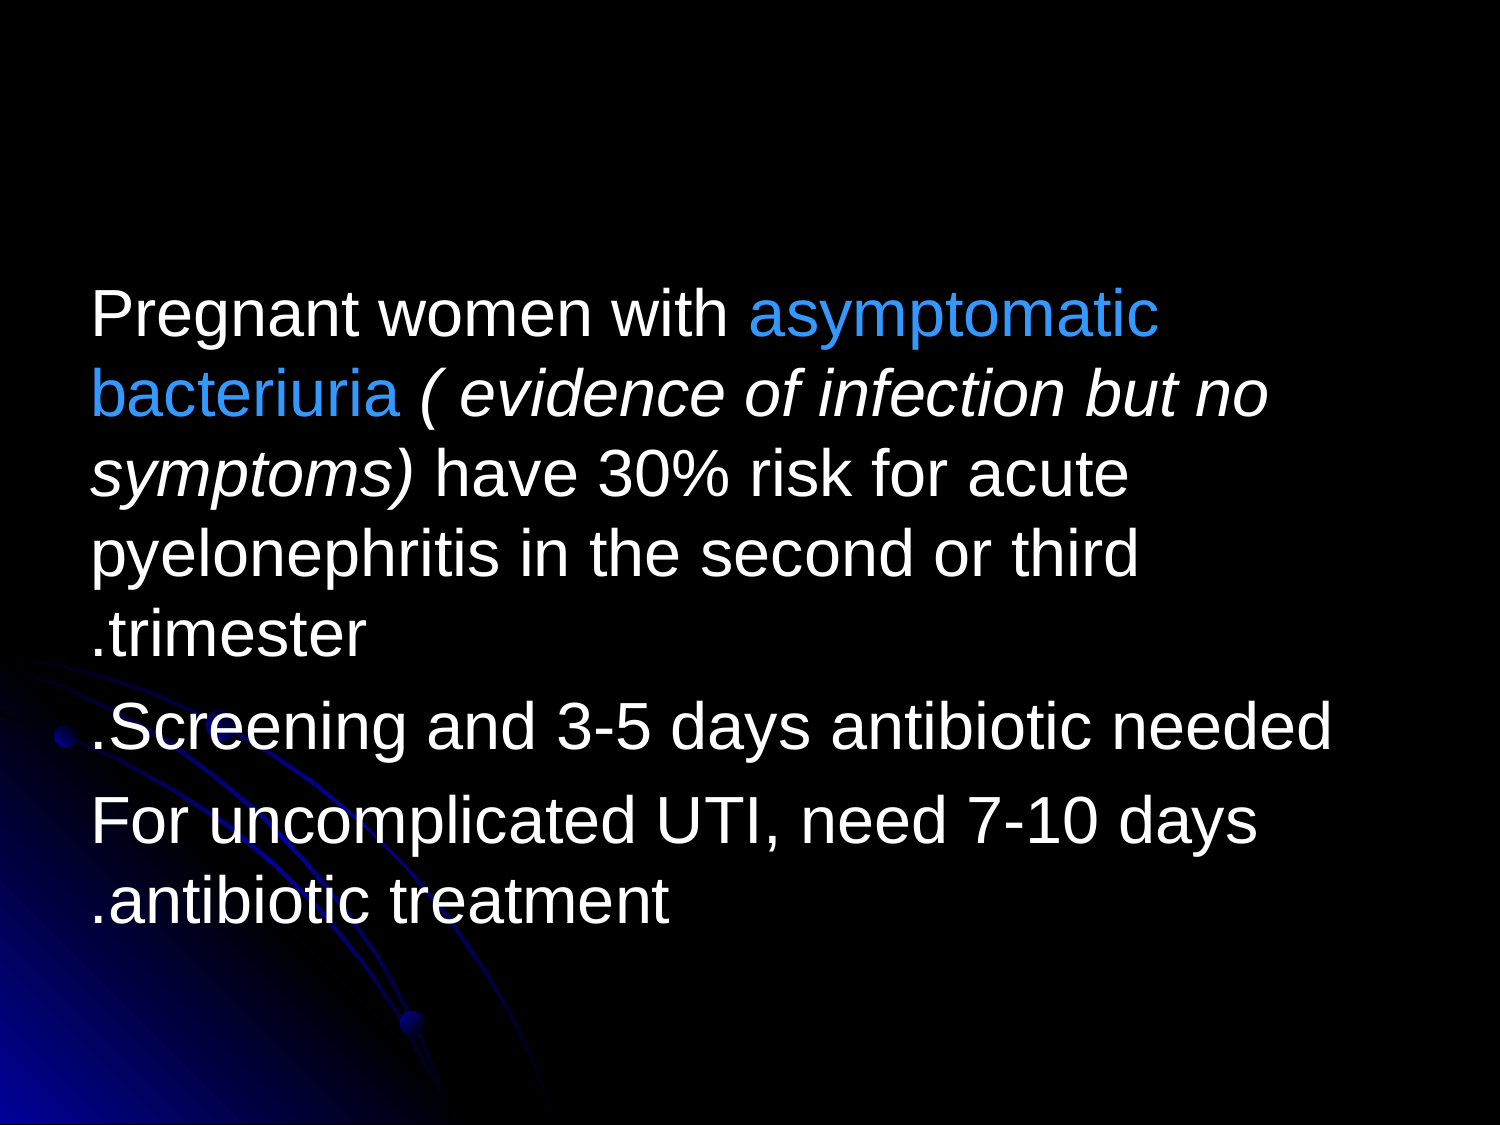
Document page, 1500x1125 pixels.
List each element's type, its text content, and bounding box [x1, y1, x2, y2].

list Pregnant women with asymptomatic bacteriuria ( evidence of infection but no symptoms) have 30% risk for acute pyelonephritis in the second or third trimester. Screening and 3-5 days antibiotic needed. For uncomplicated UTI, need 7-10 days antibiotic treatment. [74, 262, 1426, 1006]
